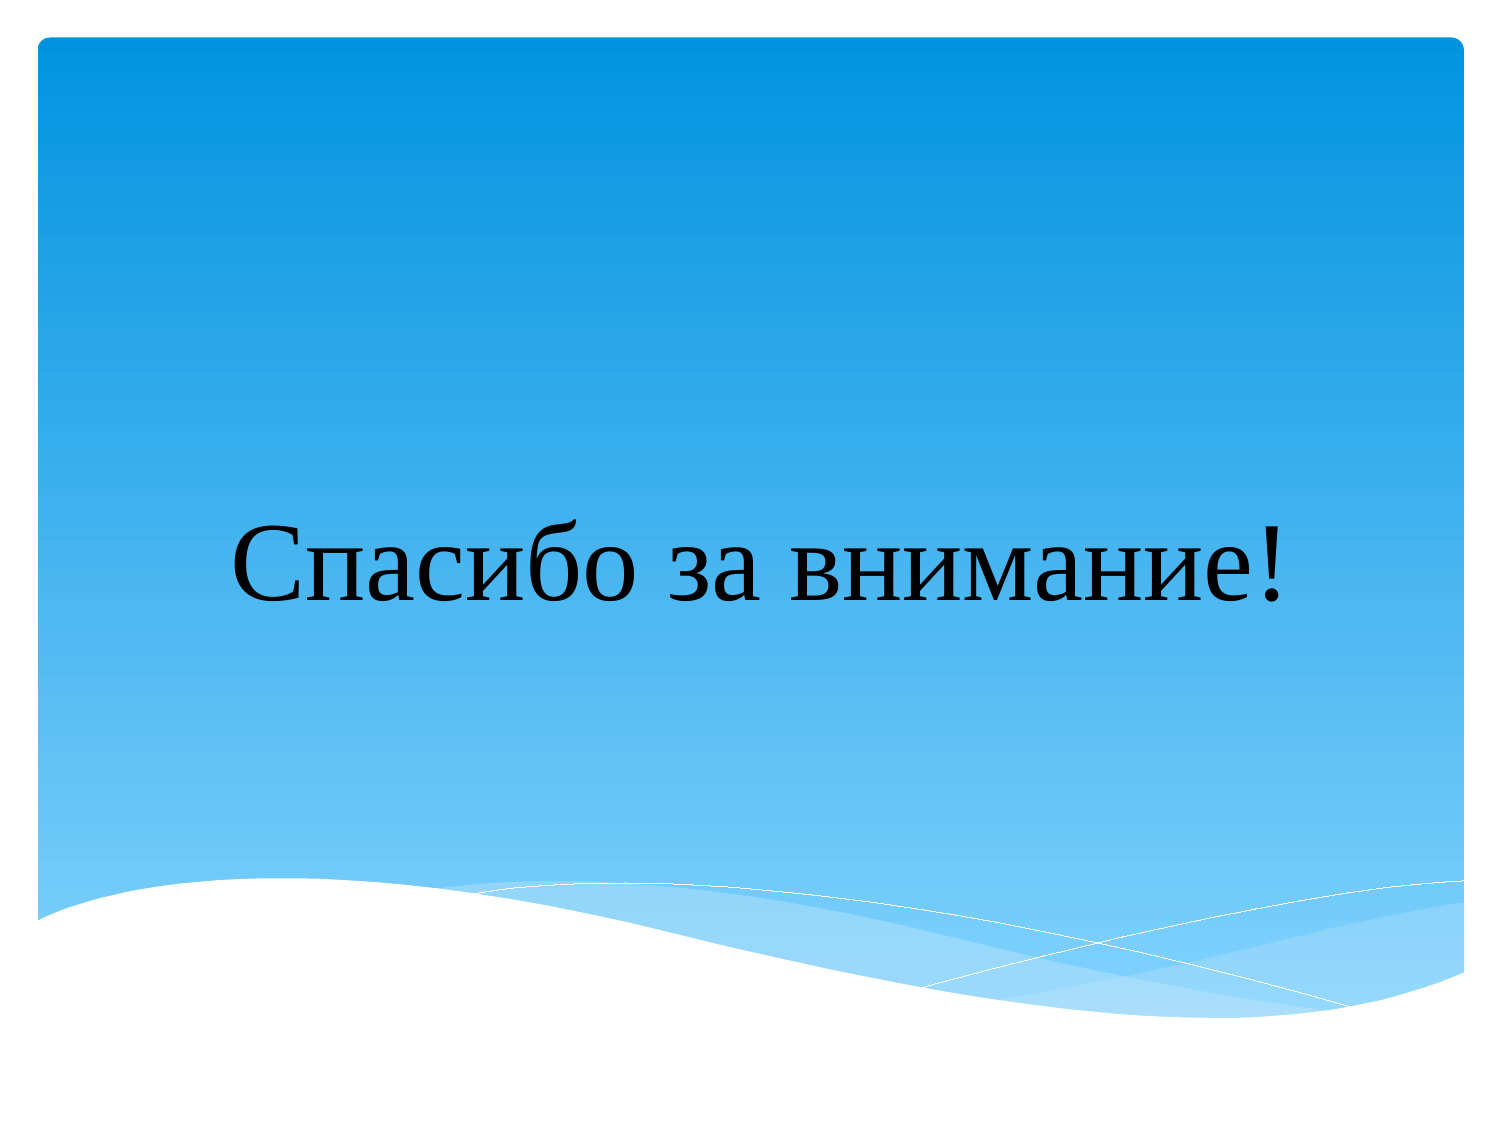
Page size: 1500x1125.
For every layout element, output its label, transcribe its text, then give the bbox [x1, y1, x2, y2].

title Спасибо за внимание! [123, 338, 1399, 631]
